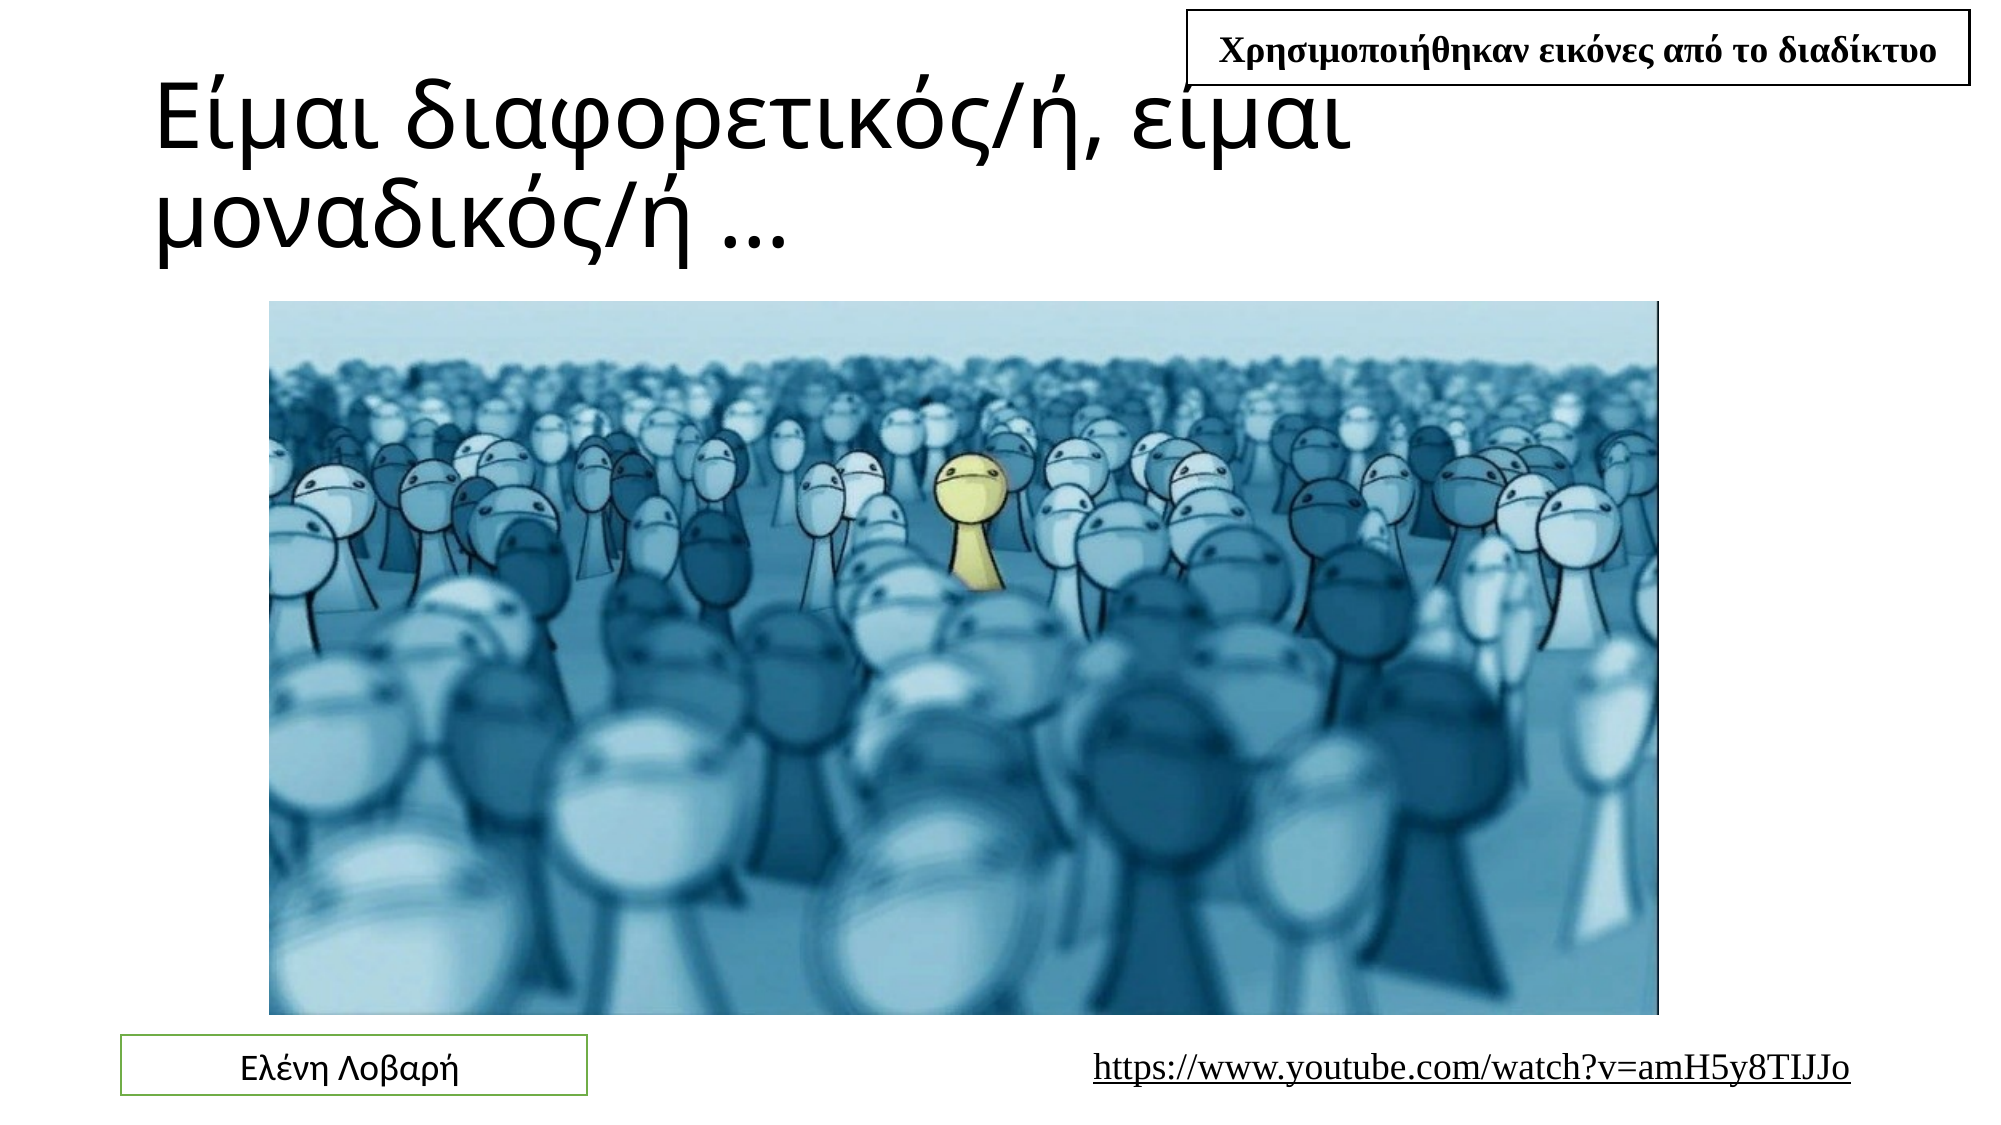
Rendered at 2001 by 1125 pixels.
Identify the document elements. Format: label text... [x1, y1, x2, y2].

title Είμαι διαφορετικός/ή, είμαι μοναδικός/ή … [137, 59, 1863, 278]
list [269, 301, 1659, 1016]
text_box Χρησιμοποιήθηκαν εικόνες από το διαδίκτυο [1186, 9, 1971, 86]
text_box https://www.youtube.com/watch?v=amH5y8TIJJo [1078, 1034, 2000, 1095]
text_box Ελένη Λοβαρή [120, 1034, 588, 1096]
